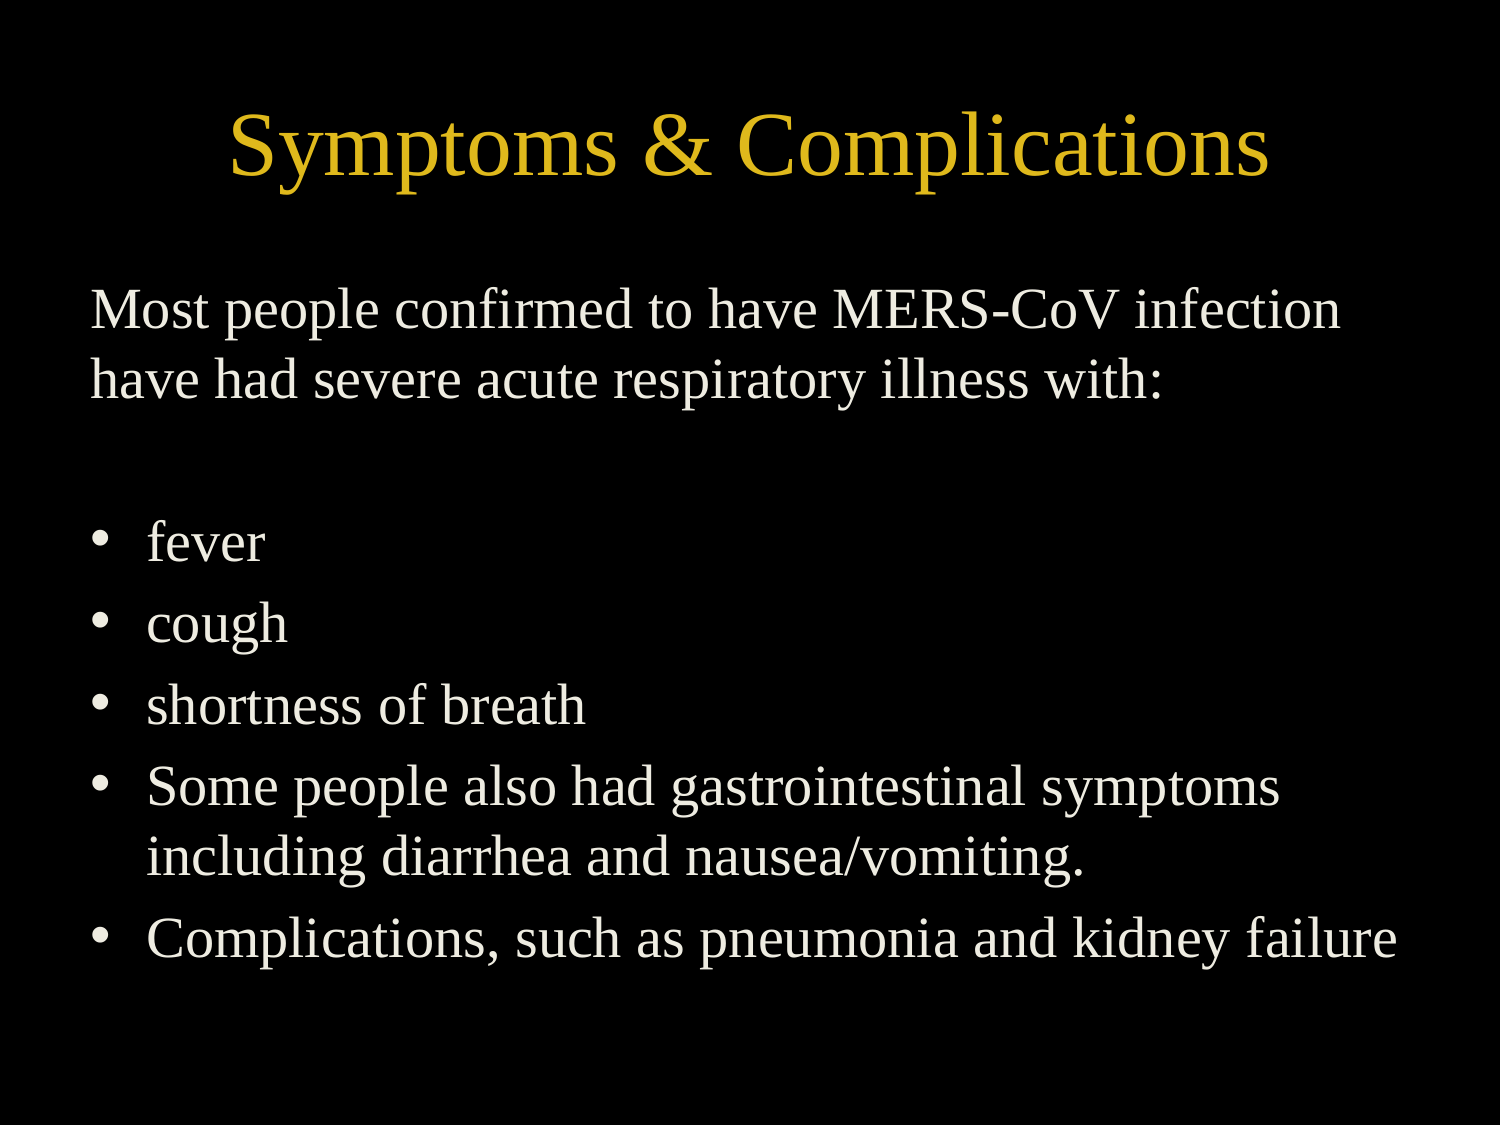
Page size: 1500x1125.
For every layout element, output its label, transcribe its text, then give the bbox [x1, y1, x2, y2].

title Symptoms & Complications [75, 45, 1425, 233]
list Most people confirmed to have MERS-CoV infection have had severe acute respiratory illness with: fever cough shortness of breath Some people also had gastrointestinal symptoms including diarrhea and nausea/vomiting. Complications, such as pneumonia and kidney failure [75, 262, 1425, 1005]
